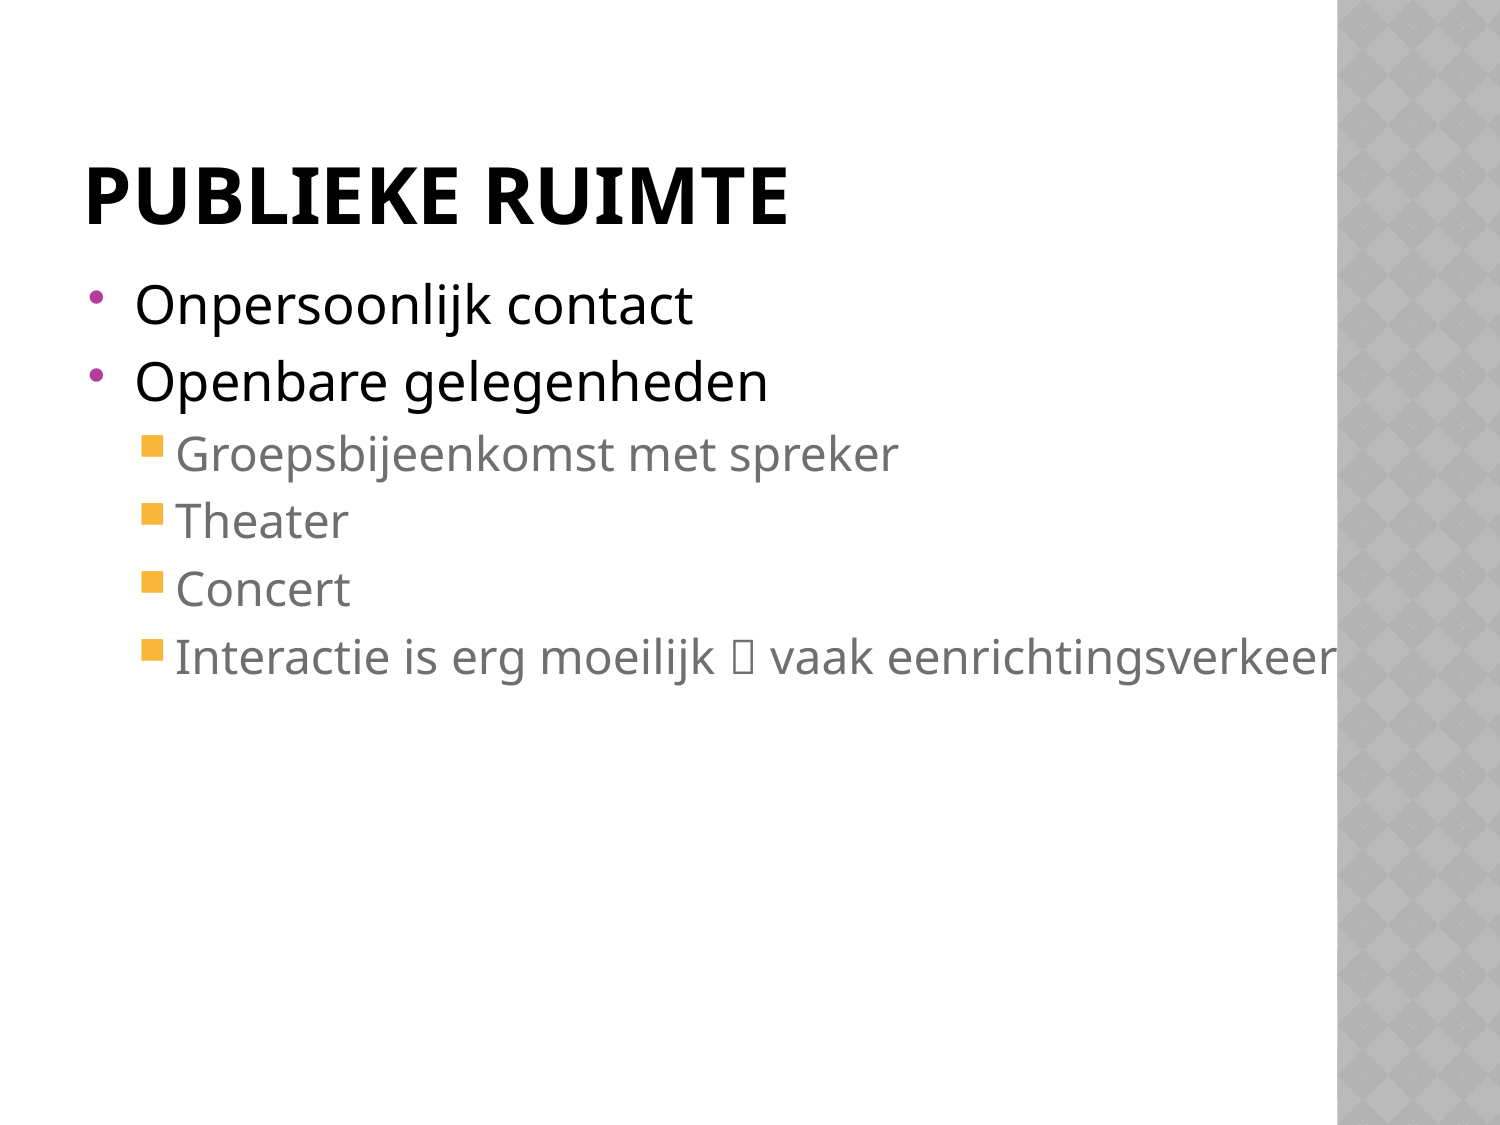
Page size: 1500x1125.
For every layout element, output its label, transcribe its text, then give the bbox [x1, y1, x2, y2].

list Onpersoonlijk contact Openbare gelegenheden Groepsbijeenkomst met spreker Theater Concert Interactie is erg moeilijk  vaak eenrichtingsverkeer [75, 262, 1425, 1094]
title Publieke ruimte [75, 52, 1263, 240]
